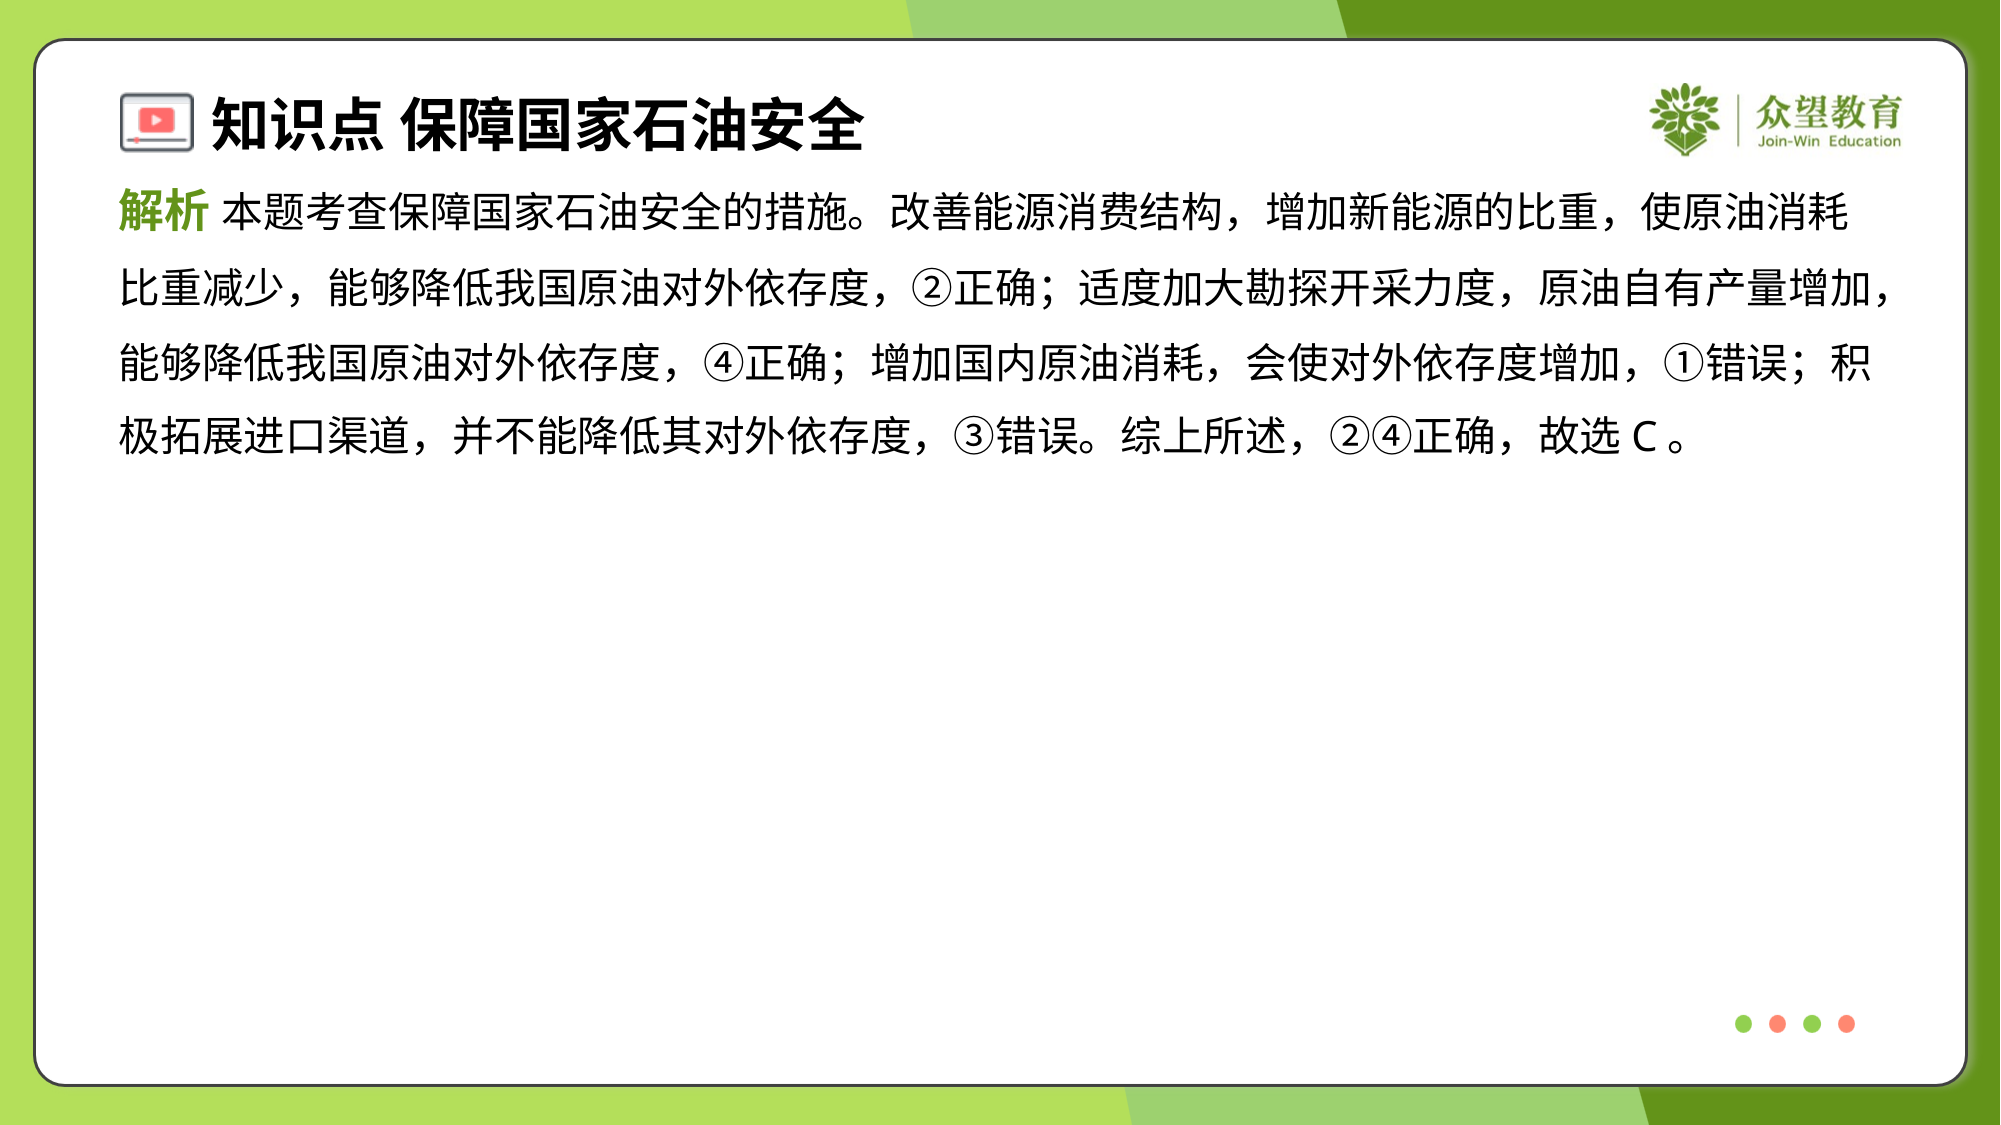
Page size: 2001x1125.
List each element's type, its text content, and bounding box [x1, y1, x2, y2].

picture [0, 0, 2000, 1125]
text_box 解析 本题考查保障国家石油安全的措施。改善能源消费结构，增加新能源的比重，使原油消耗 比重减少，能够降低我国原油对外依存度，②正确；适度加大勘探开采力度，原油自有产量增加， 能够降低我国原油对外依存度，④正确；增加国内原油消耗，会使对外依存度增加，①错误；积 极拓展进口渠道，并不能降低其对外依存度，③错误。综上所述，②④正确，故选C。 [118, 159, 1883, 452]
